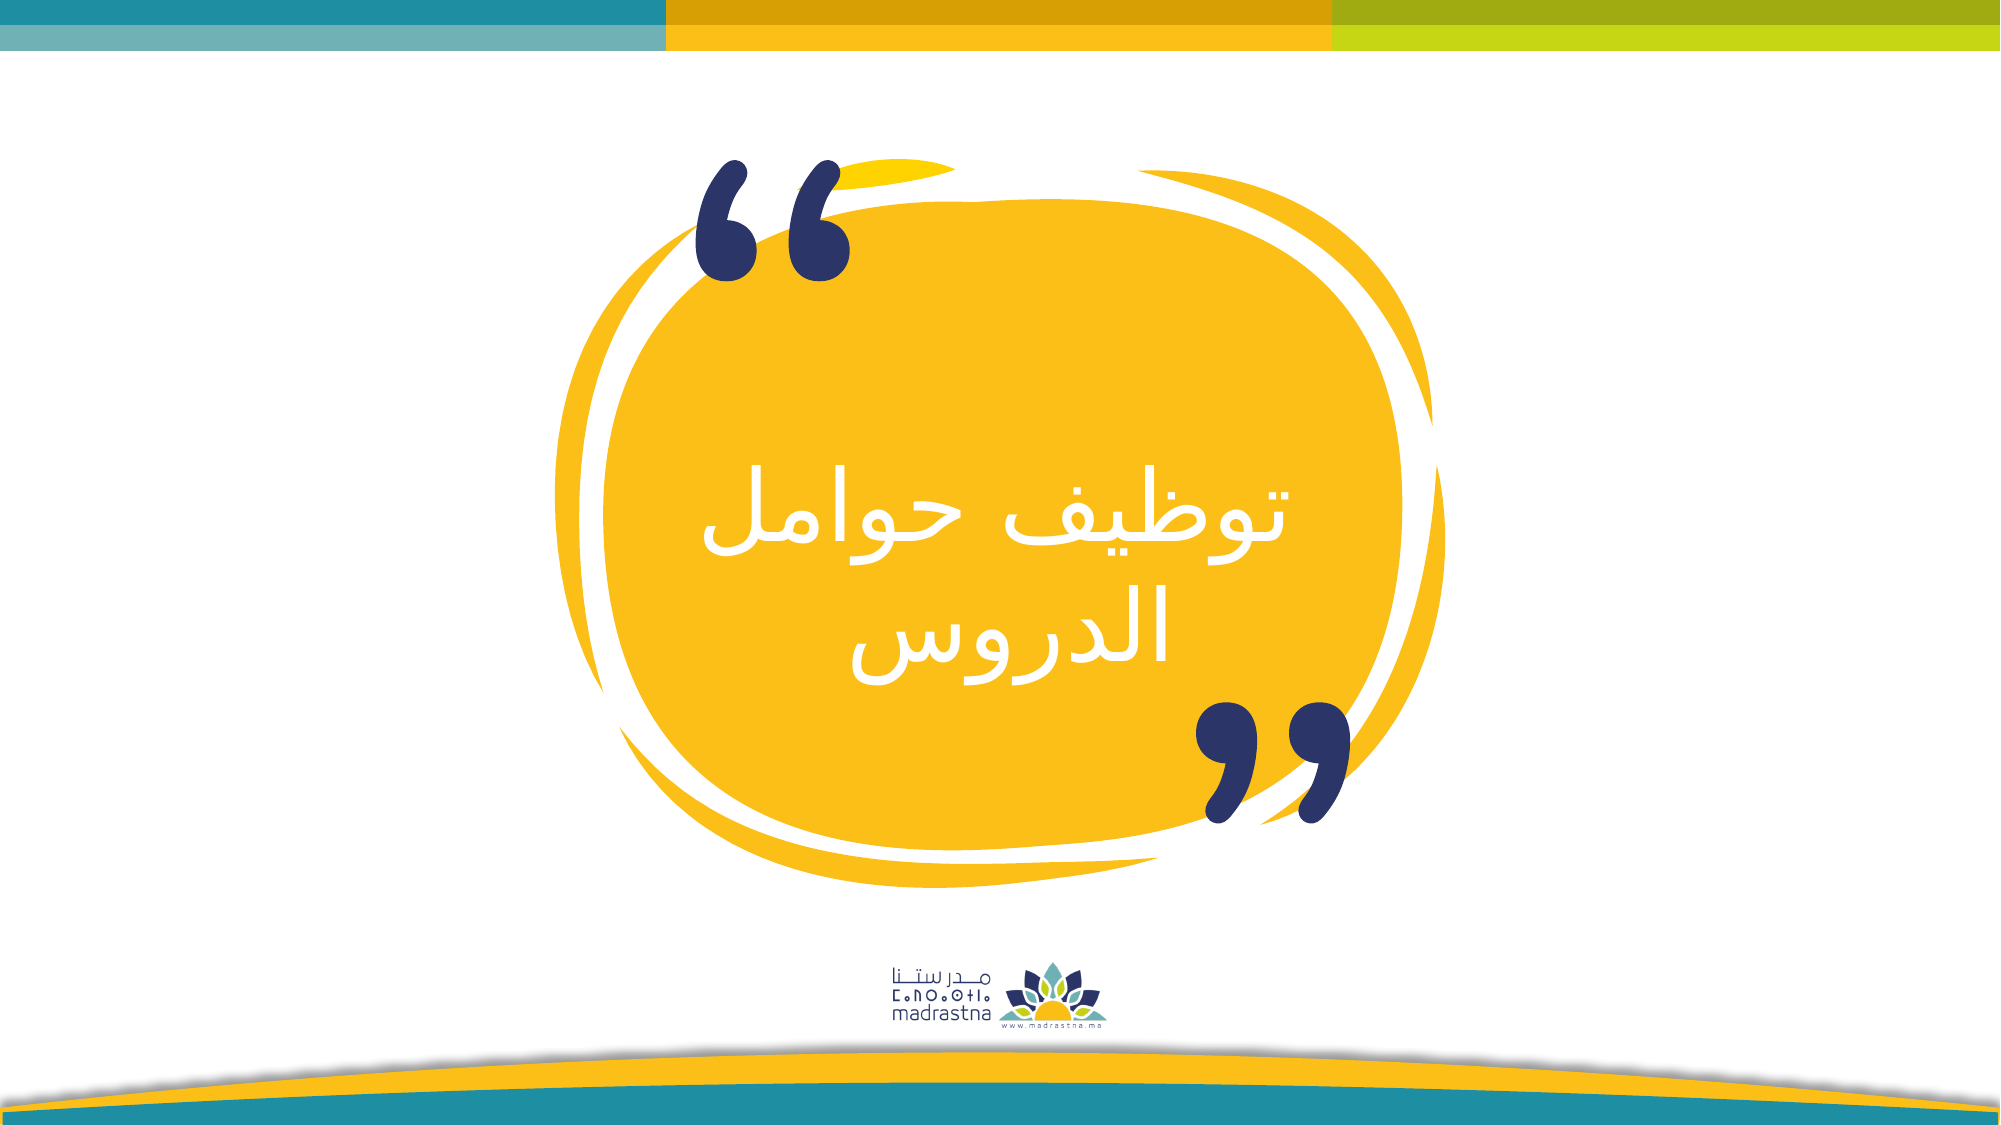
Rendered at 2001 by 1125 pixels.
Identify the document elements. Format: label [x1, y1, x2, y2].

picture [893, 962, 1107, 1028]
text_box [0, 1052, 2000, 1125]
text_box [554, 159, 1446, 888]
text_box [0, 0, 2000, 52]
